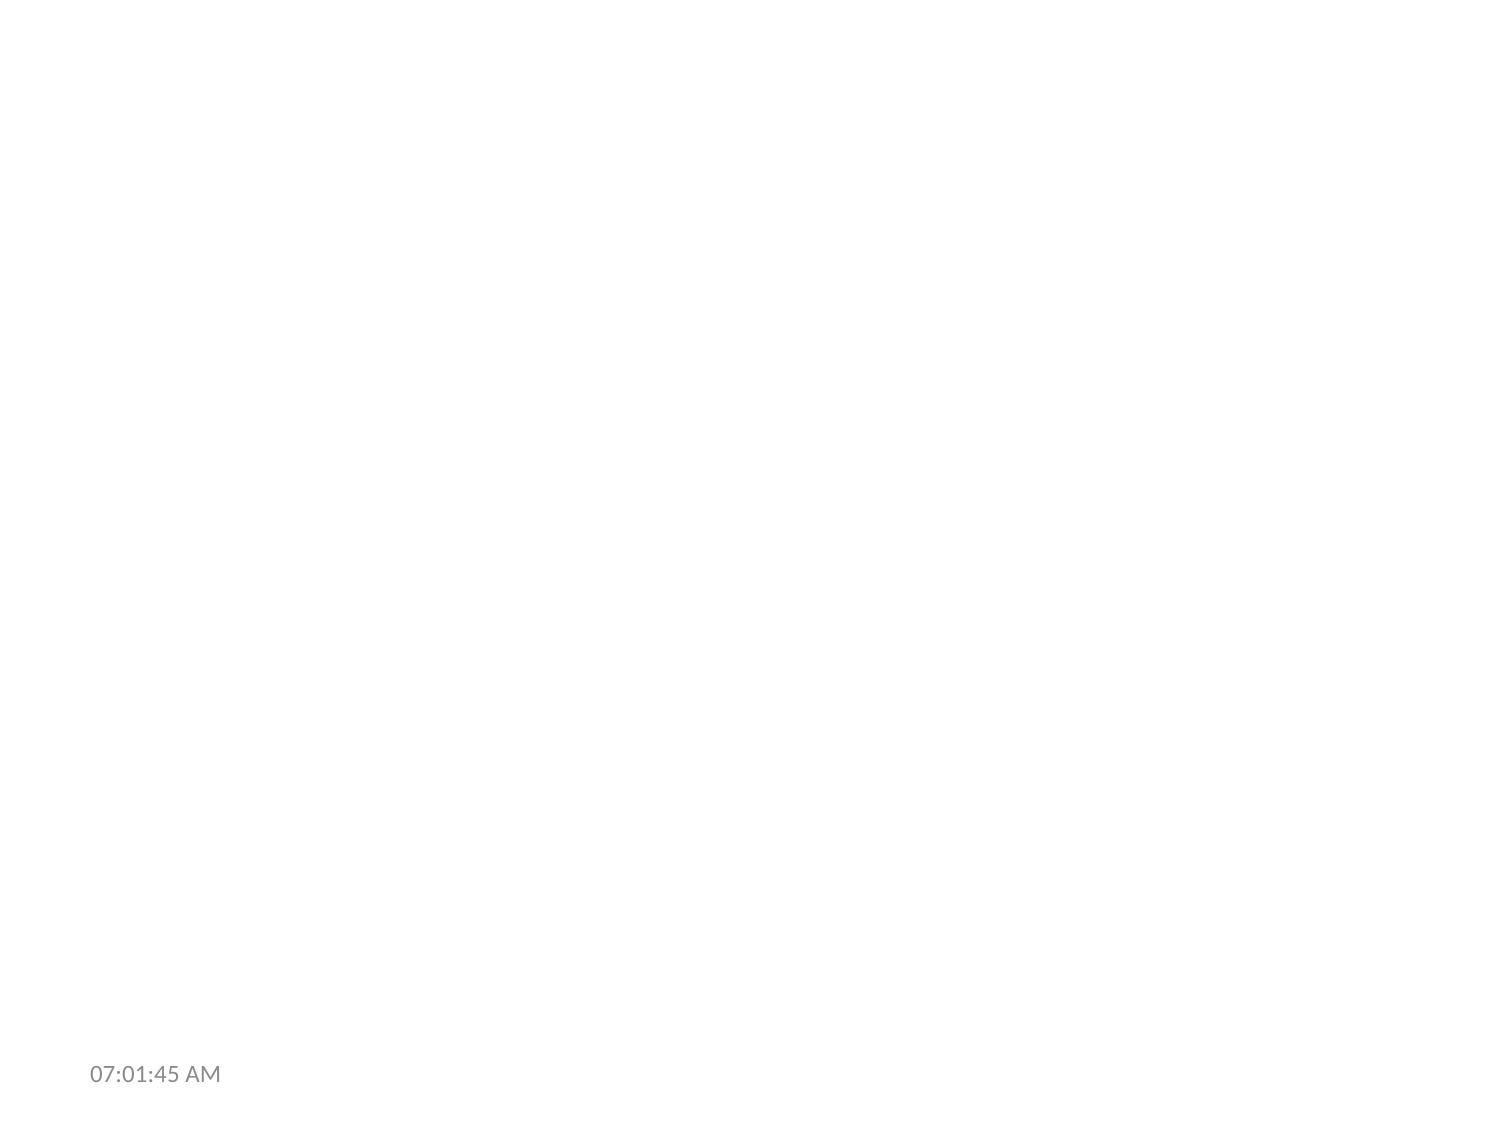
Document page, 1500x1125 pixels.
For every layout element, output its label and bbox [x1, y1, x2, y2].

slide_number [75, 1042, 425, 1103]
